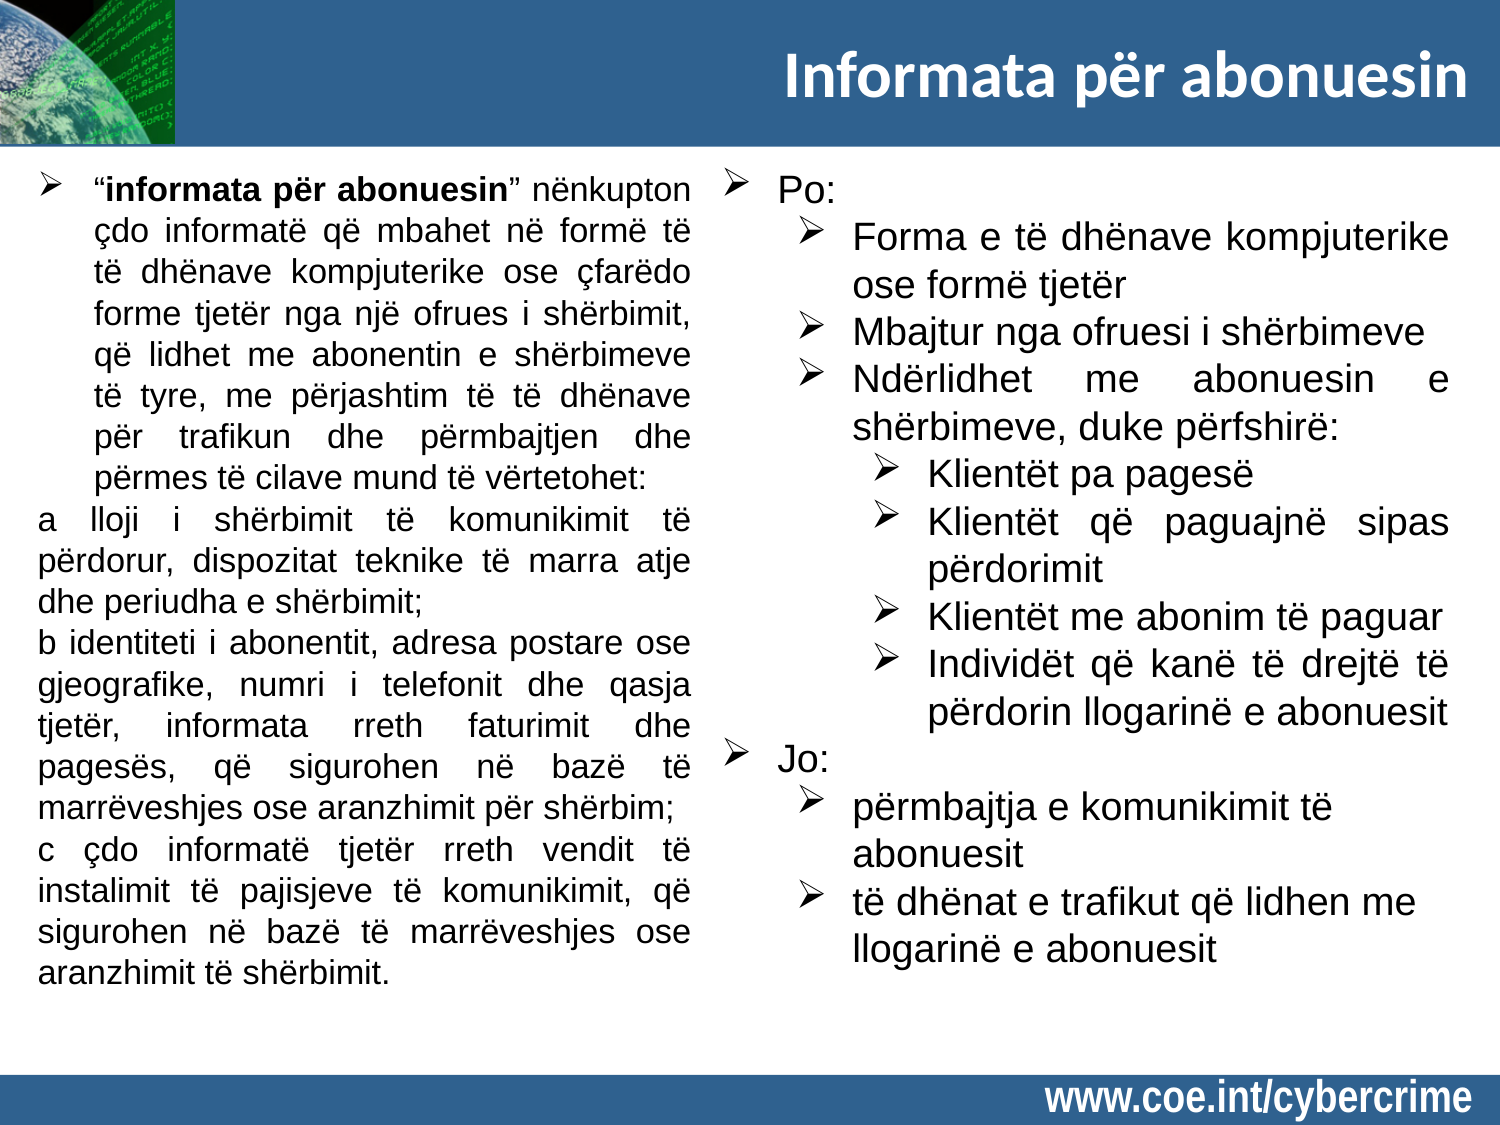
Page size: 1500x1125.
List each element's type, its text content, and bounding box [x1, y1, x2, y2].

text_box www.coe.int/cybercrime [1030, 1059, 1500, 1125]
text_box “informata për abonuesin” nënkupton çdo informatë që mbahet në formë të të dhënave kompjuterike ose çfarëdo forme tjetër nga një ofrues i shërbimit, që lidhet me abonentin e shërbimeve të tyre, me përjashtim të të dhënave për trafikun dhe përmbajtjen dhe përmes të cilave mund të vërtetohet: a lloji i shërbimit të komunikimit të përdorur, dispozitat teknike të marra atje dhe periudha e shërbimit; b identiteti i abonentit, adresa postare ose gjeografike, numri i telefonit dhe qasja tjetër, informata rreth faturimit dhe pagesës, që sigurohen në bazë të marrëveshjes ose aranzhimit për shërbim; c çdo informatë tjetër rreth vendit të instalimit të pajisjeve të komunikimit, që sigurohen në bazë të marrëveshjes ose aranzhimit të shërbimit. [22, 159, 707, 999]
text_box [0, 1073, 1030, 1125]
text_box Po: Forma e të dhënave kompjuterike ose formë tjetër Mbajtur nga ofruesi i shërbimeve Ndërlidhet me abonuesin e shërbimeve, duke përfshirë: Klientët pa pagesë Klientët që paguajnë sipas përdorimit Klientët me abonim të paguar Individët që kanë të drejtë të përdorin llogarinë e abonuesit Jo: përmbajtja e komunikimit të abonuesit të dhënat e trafikut që lidhen me llogarinë e abonuesit [706, 156, 1465, 979]
text_box Informata për abonuesin [177, 0, 1500, 149]
picture [0, 0, 175, 144]
